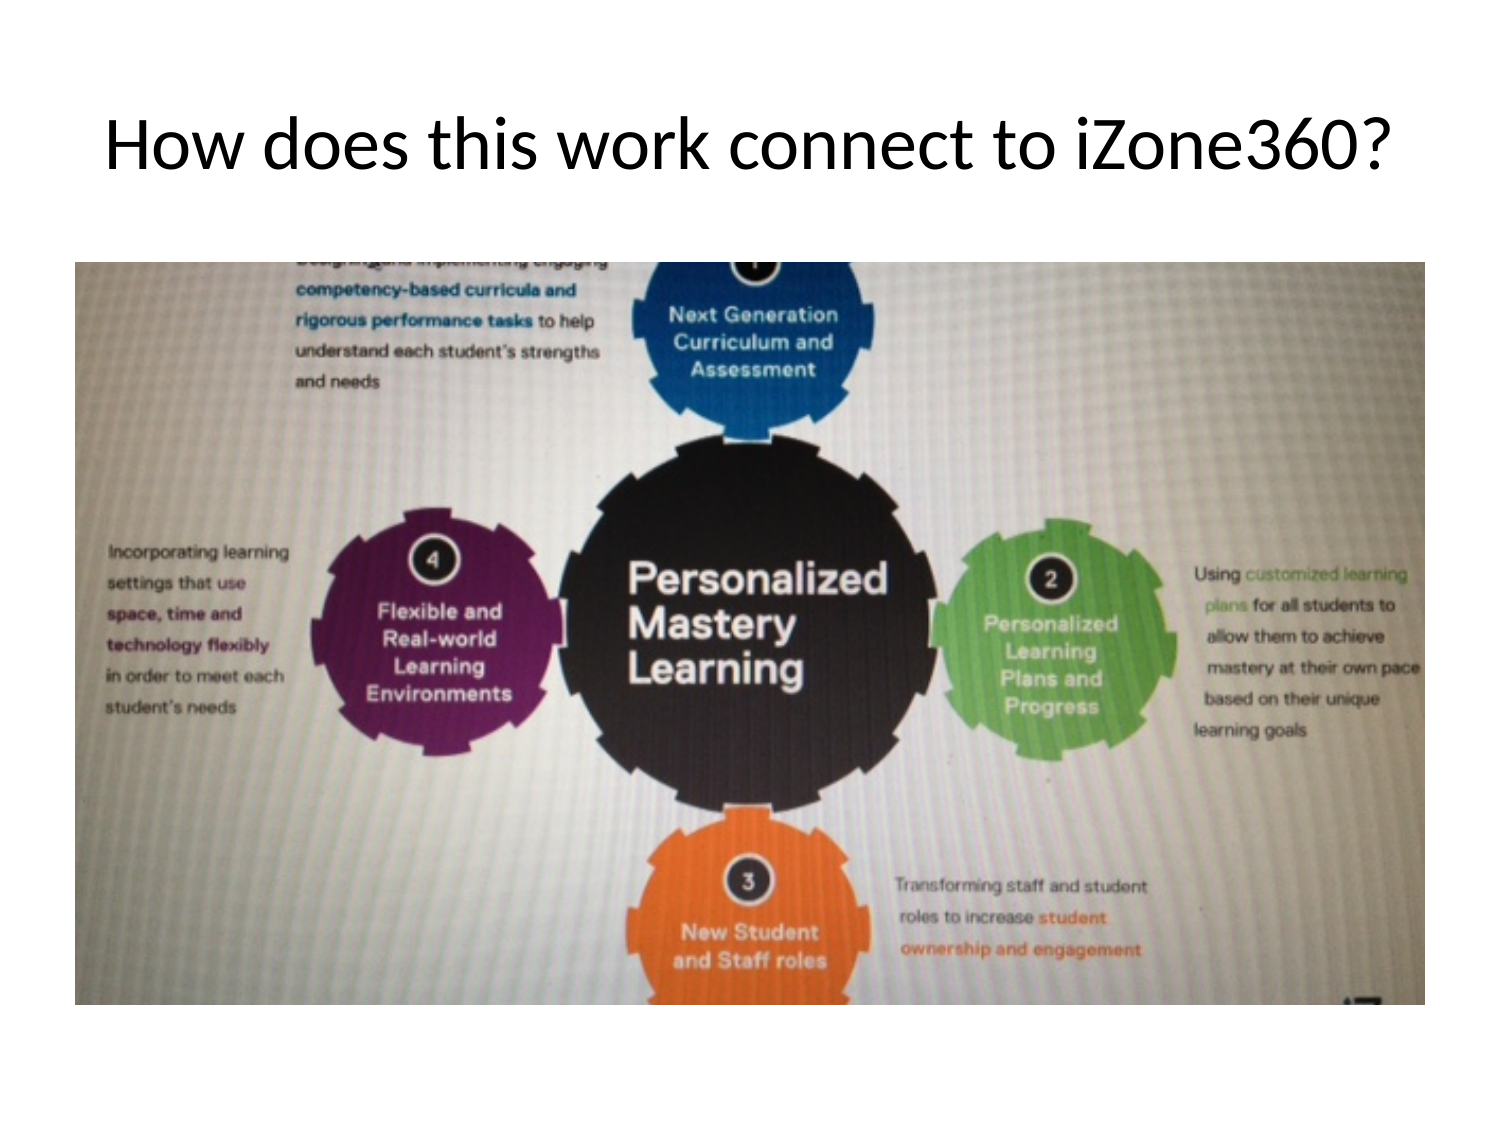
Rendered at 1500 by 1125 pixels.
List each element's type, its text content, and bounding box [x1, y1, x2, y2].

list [74, 262, 1426, 1006]
title How does this work connect to iZone360? [75, 45, 1425, 233]
